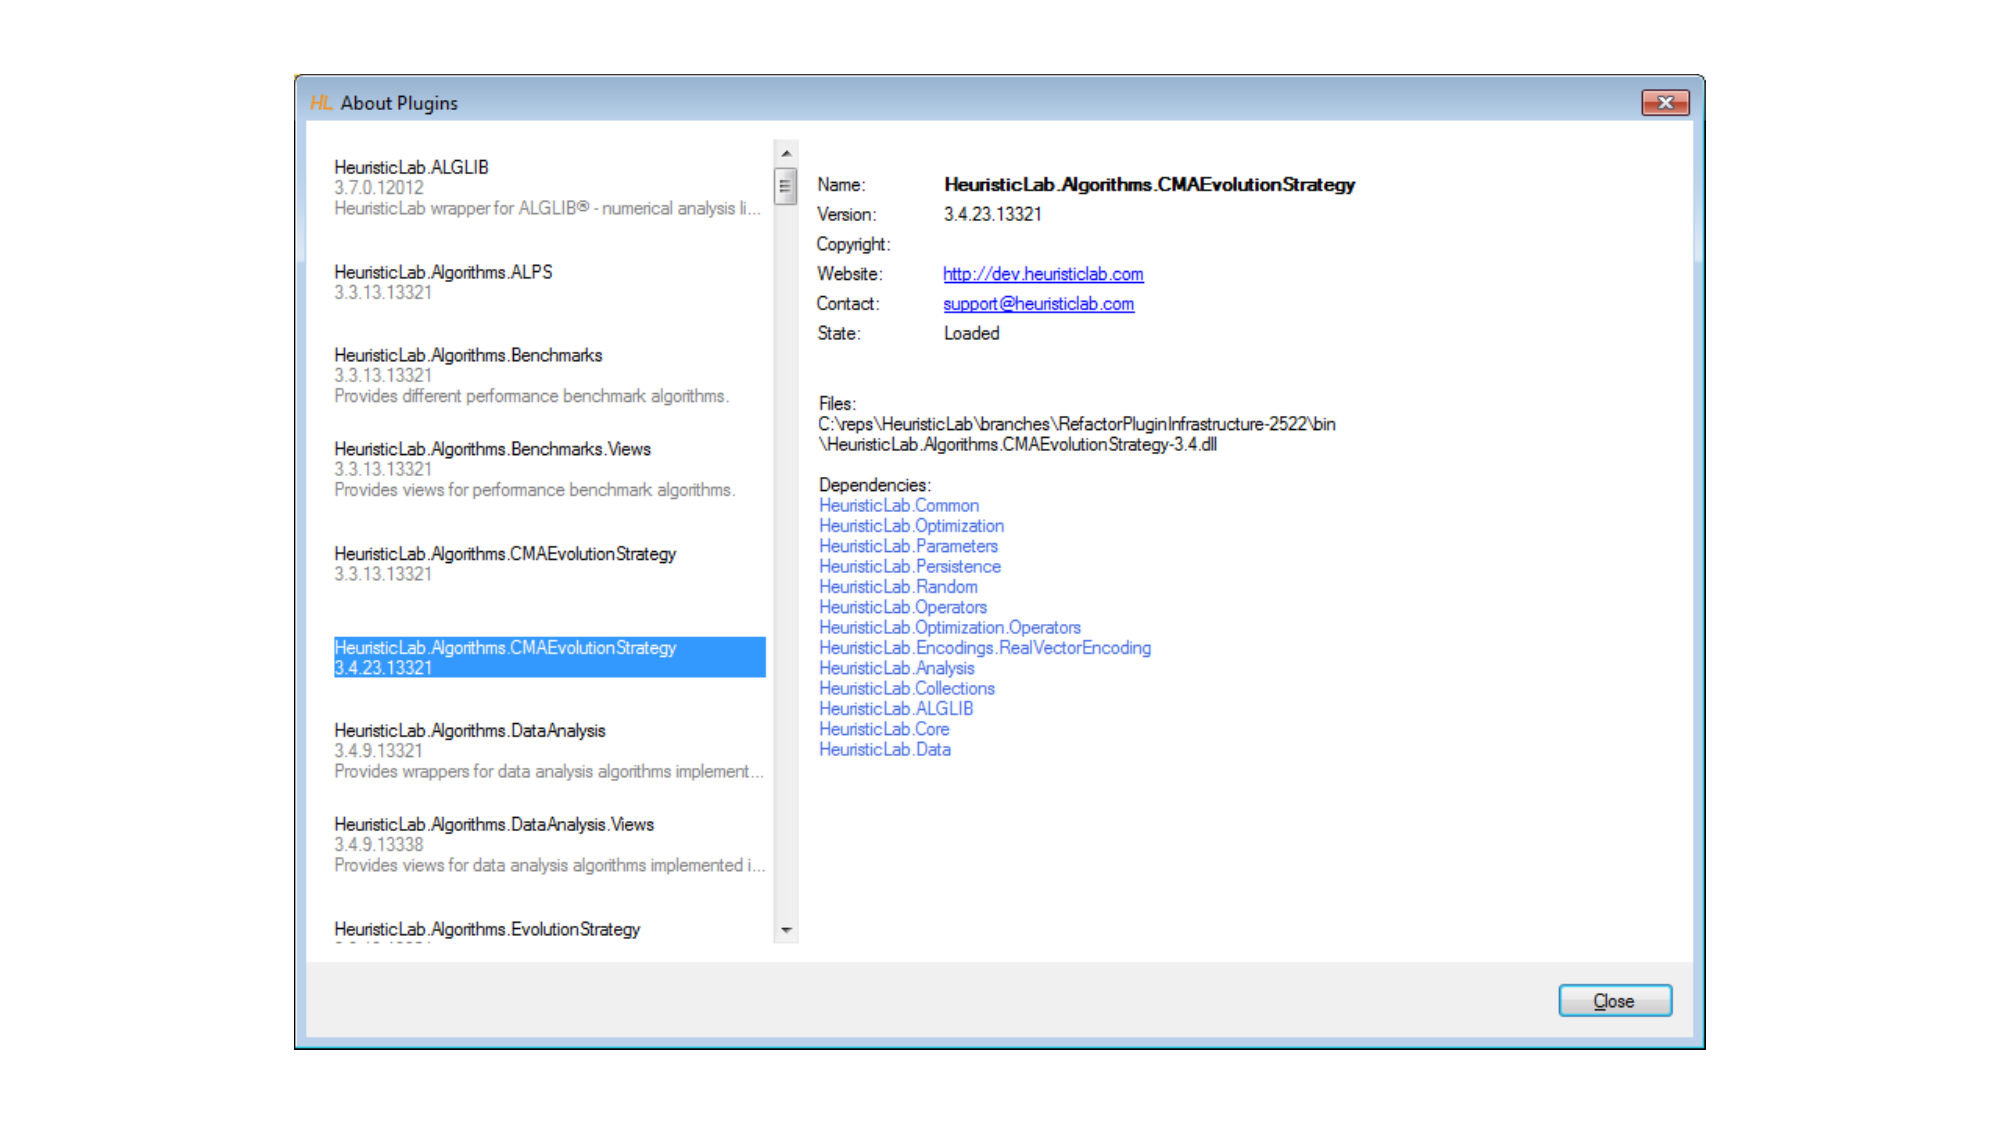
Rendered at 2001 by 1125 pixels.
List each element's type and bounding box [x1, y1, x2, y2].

picture [294, 74, 1706, 1050]
